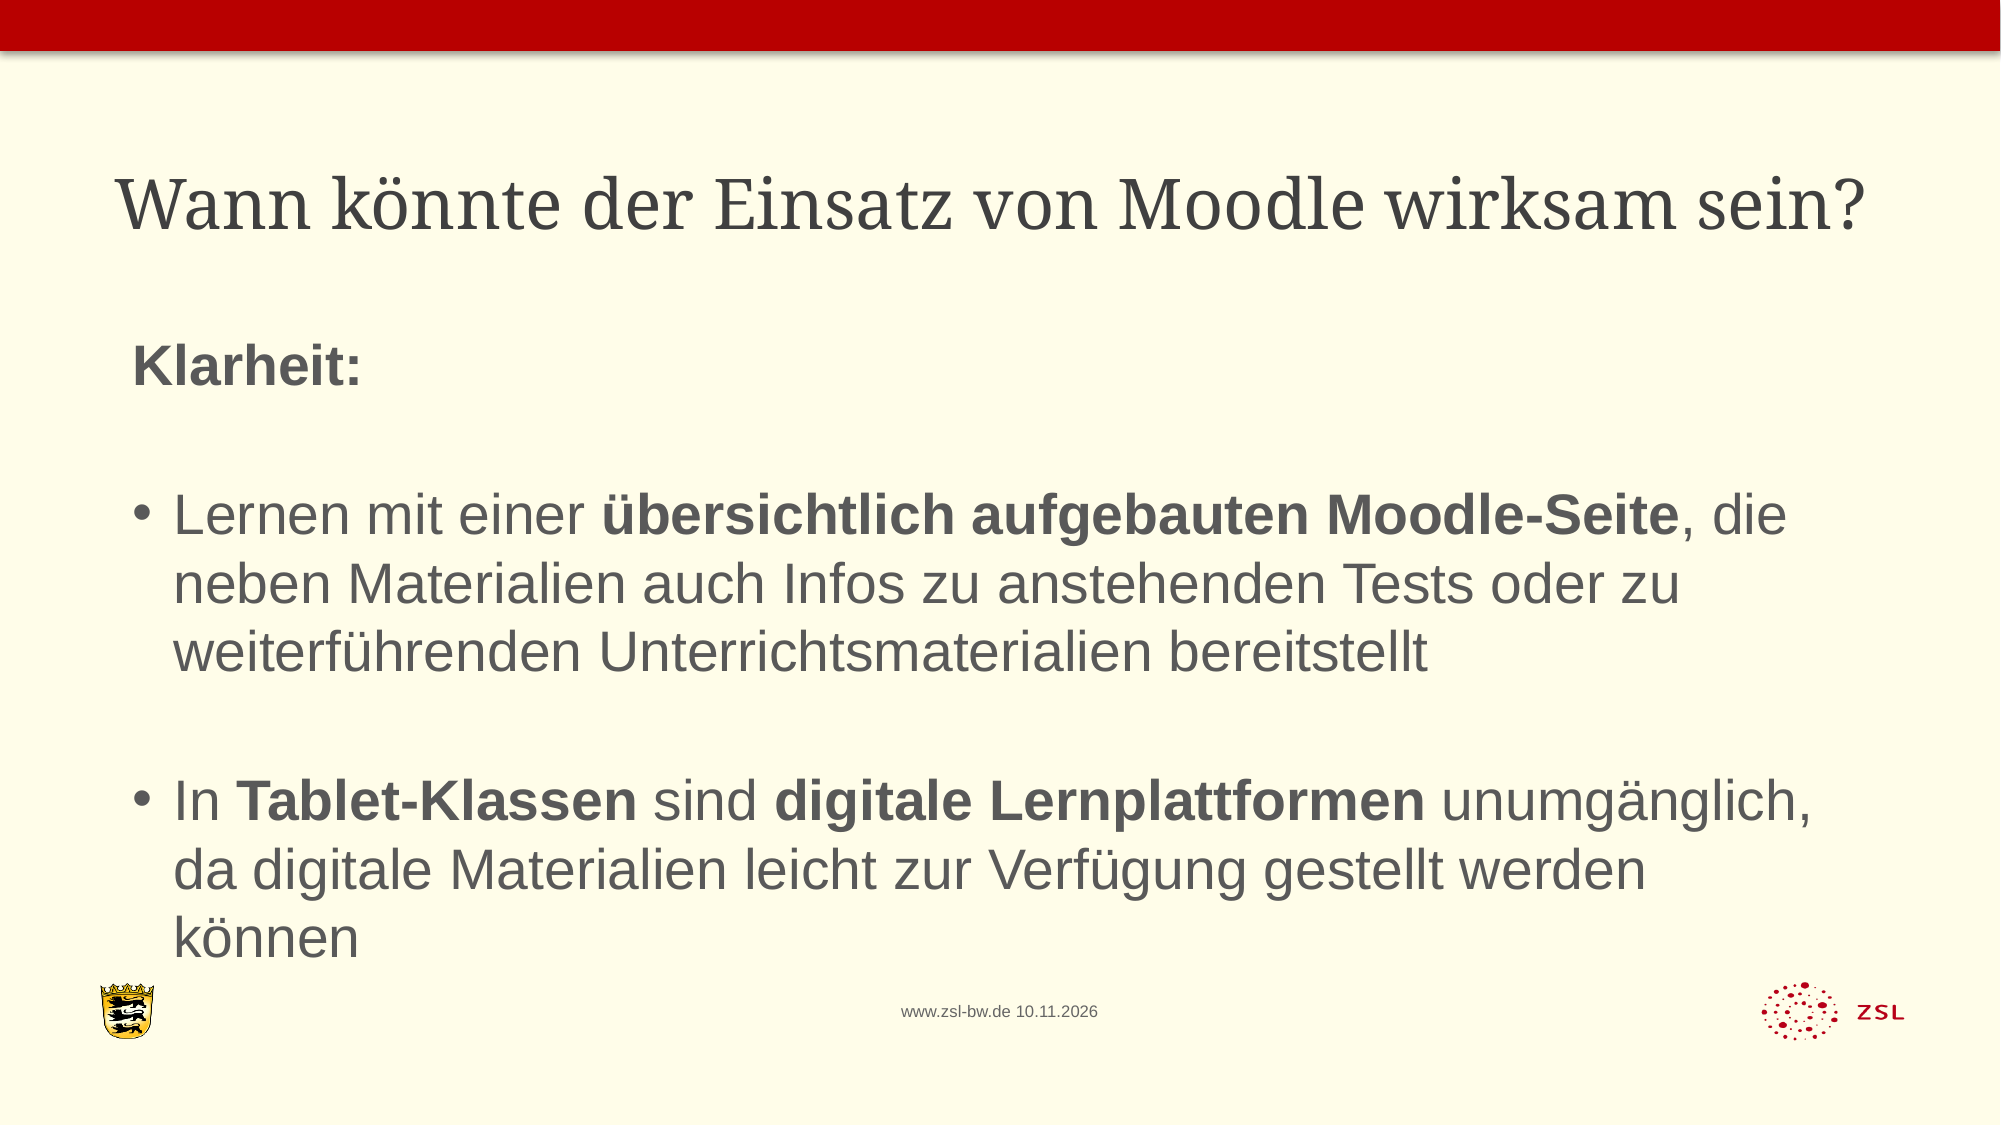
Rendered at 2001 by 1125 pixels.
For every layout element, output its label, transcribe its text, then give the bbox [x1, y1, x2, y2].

title Wann könnte der Einsatz von Moodle wirksam sein? [99, 113, 1900, 289]
picture [1760, 981, 1905, 1041]
picture [98, 981, 156, 1041]
list Klarheit: Lernen mit einer übersichtlich aufgebauten Moodle-Seite, die neben Materialien auch Infos zu anstehenden Tests oder zu weiterführenden Unterrichtsmaterialien bereitstellt In Tablet-Klassen sind digitale Lernplattformen unumgänglich, da digitale Materialien leicht zur Verfügung gestellt werden können [99, 321, 1865, 983]
